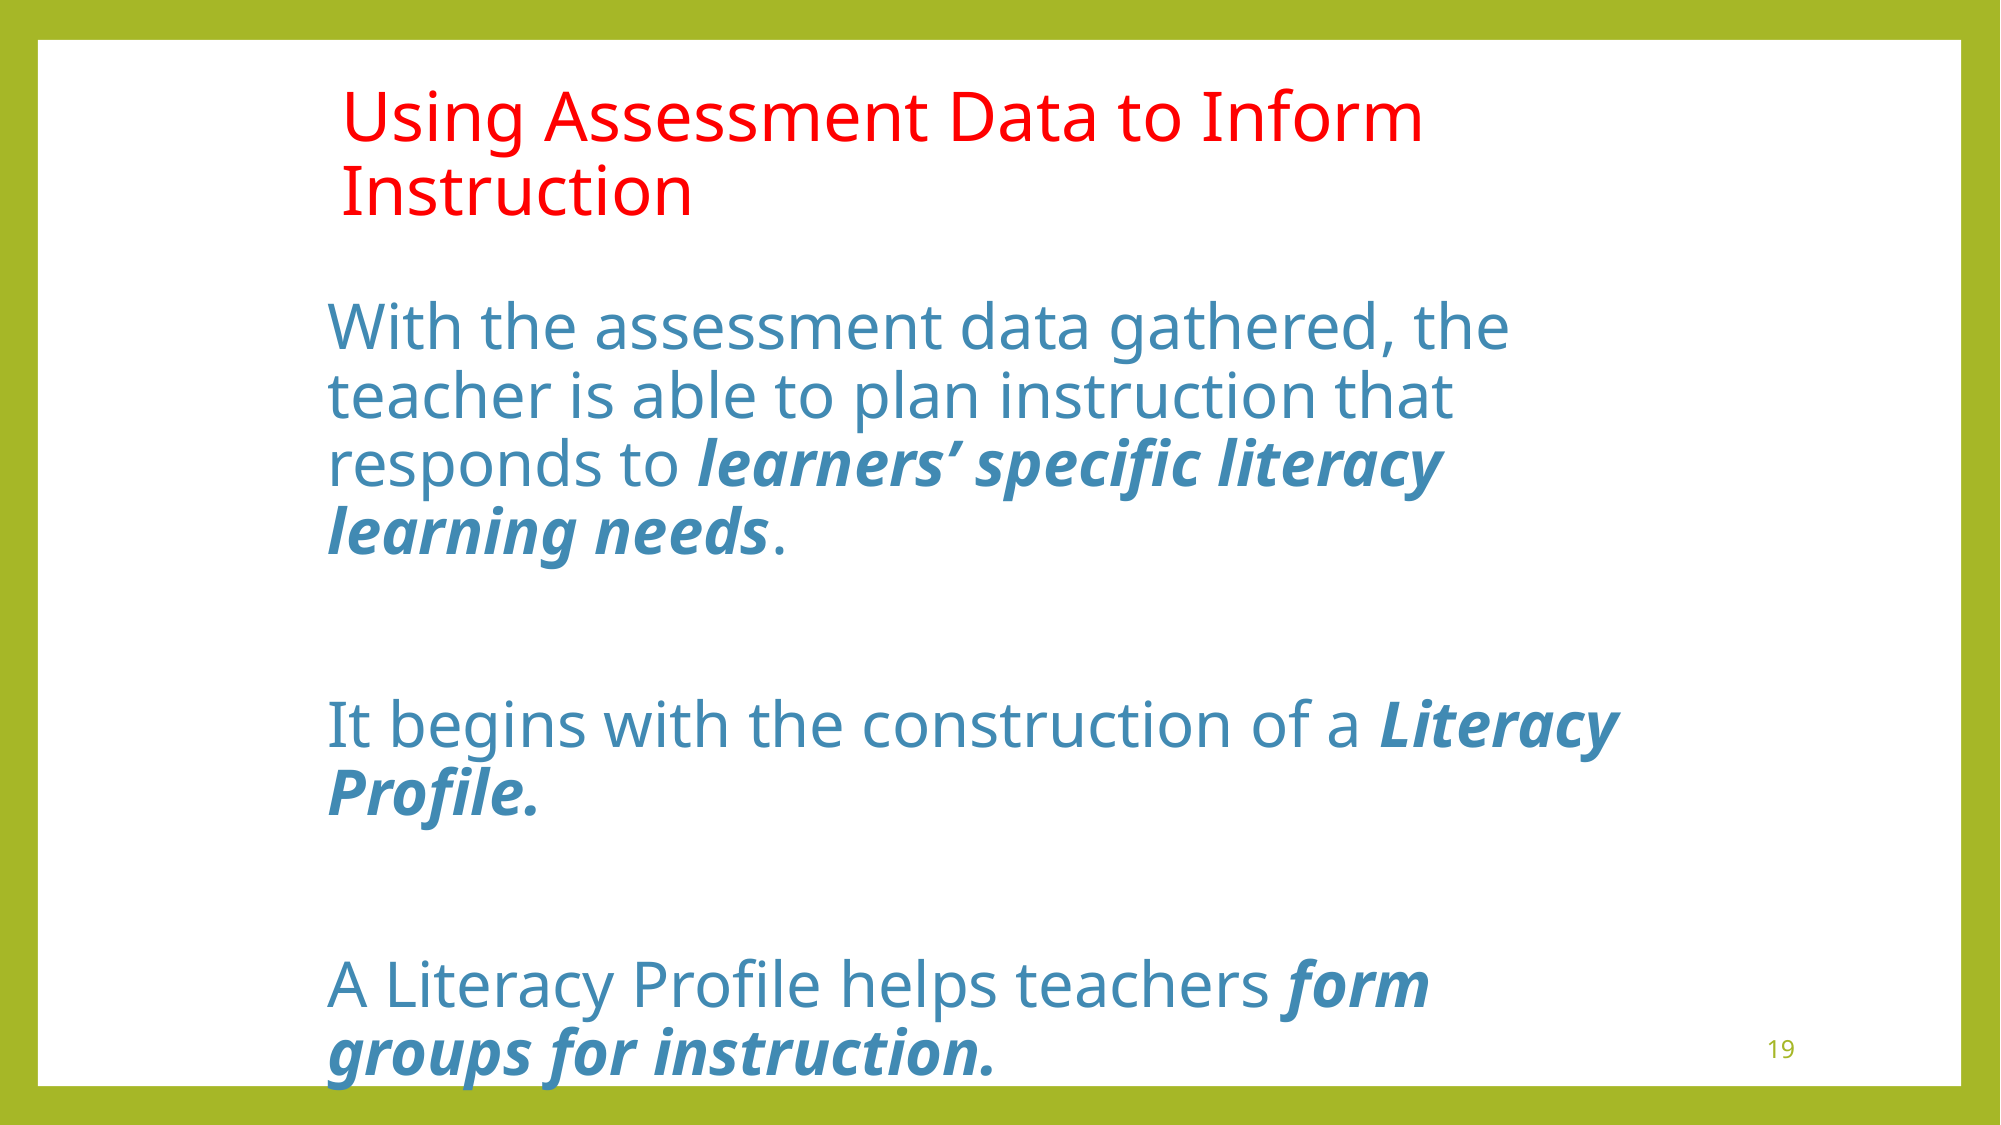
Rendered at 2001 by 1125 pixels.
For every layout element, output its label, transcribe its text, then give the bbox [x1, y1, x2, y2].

list With the assessment data gathered, the teacher is able to plan instruction that responds to learners’ specific literacy learning needs. It begins with the construction of a Literacy Profile. A Literacy Profile helps teachers form groups for instruction. [312, 287, 1663, 1100]
title Using Assessment Data to Inform Instruction [326, 62, 1677, 250]
slide_number 19 [1530, 1020, 1811, 1081]
